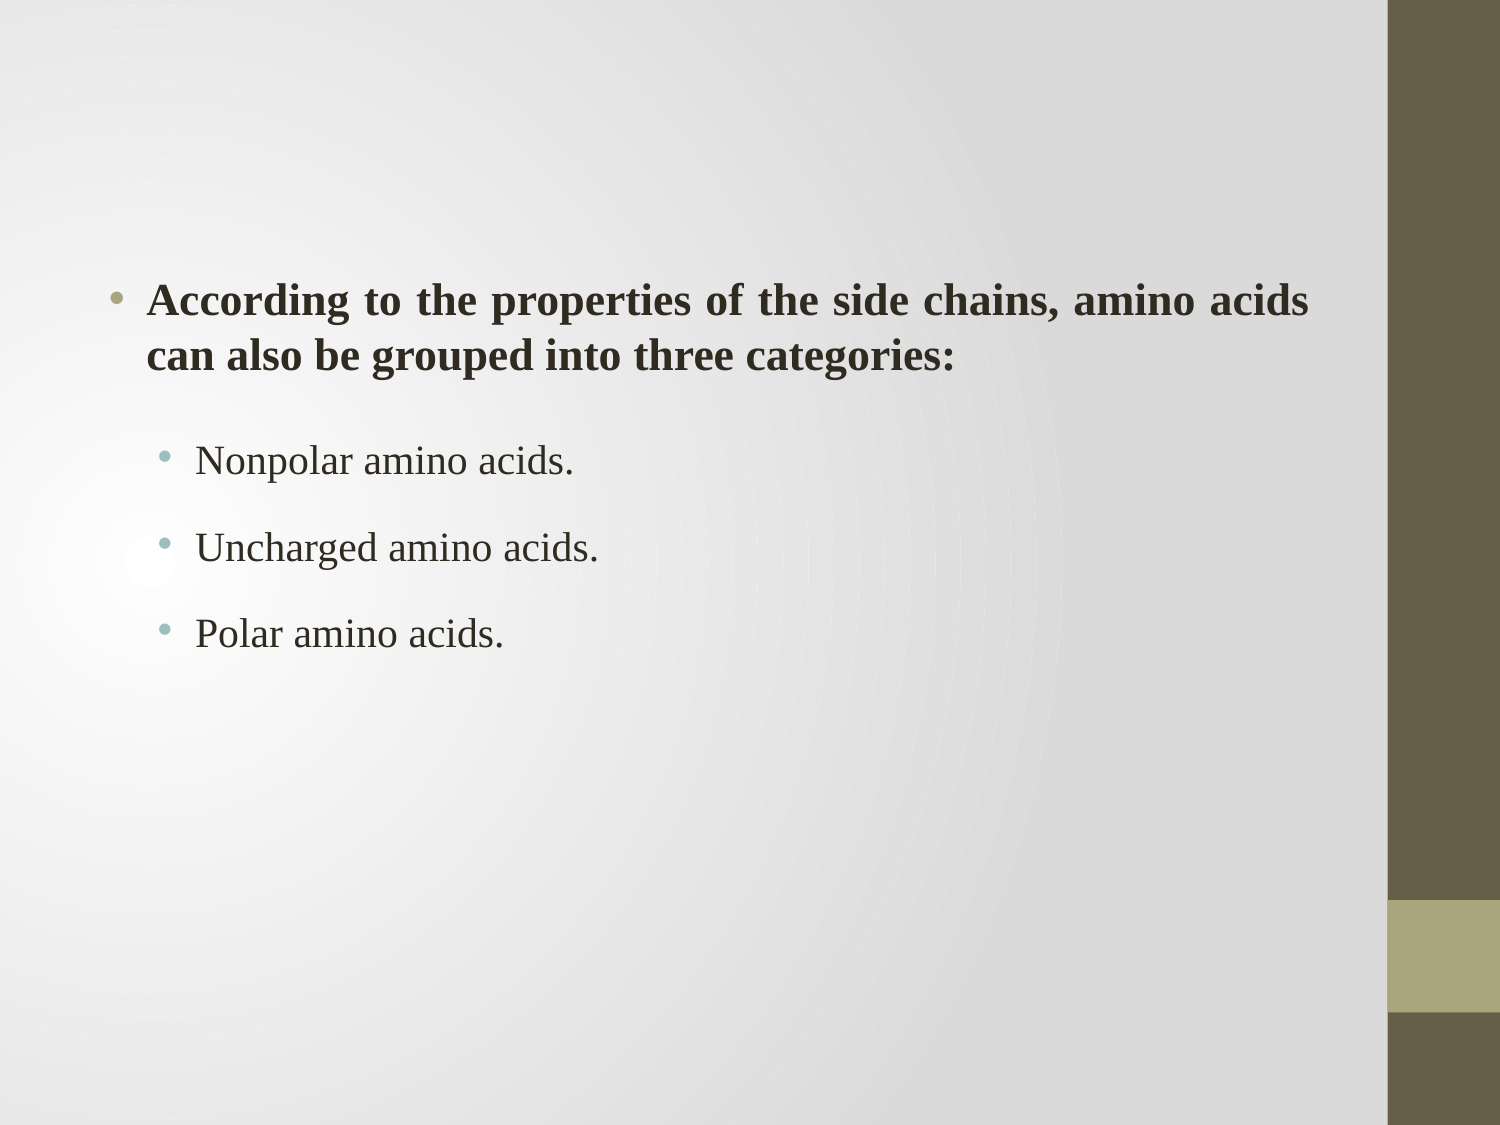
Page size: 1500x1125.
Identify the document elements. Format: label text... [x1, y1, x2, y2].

list According to the properties of the side chains, amino acids can also be grouped into three categories: Nonpolar amino acids. Uncharged amino acids. Polar amino acids. [75, 262, 1325, 1050]
